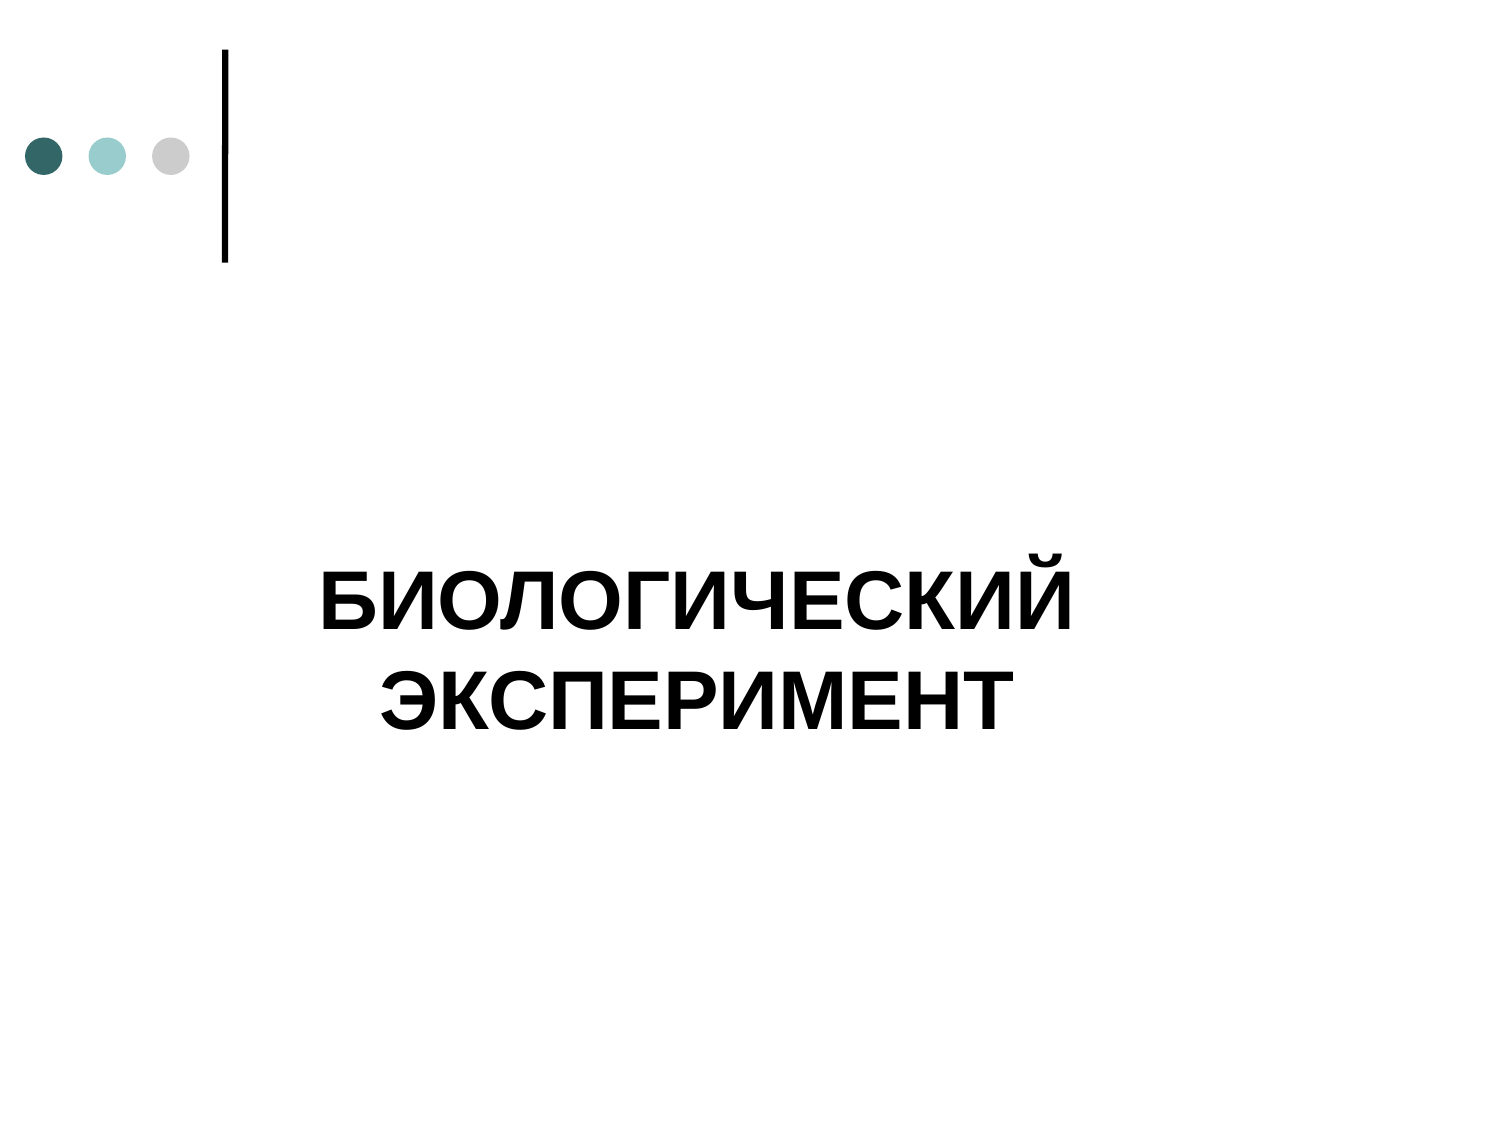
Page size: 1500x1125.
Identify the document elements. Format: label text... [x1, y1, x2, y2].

title Биологический эксперимент [0, 538, 1394, 947]
